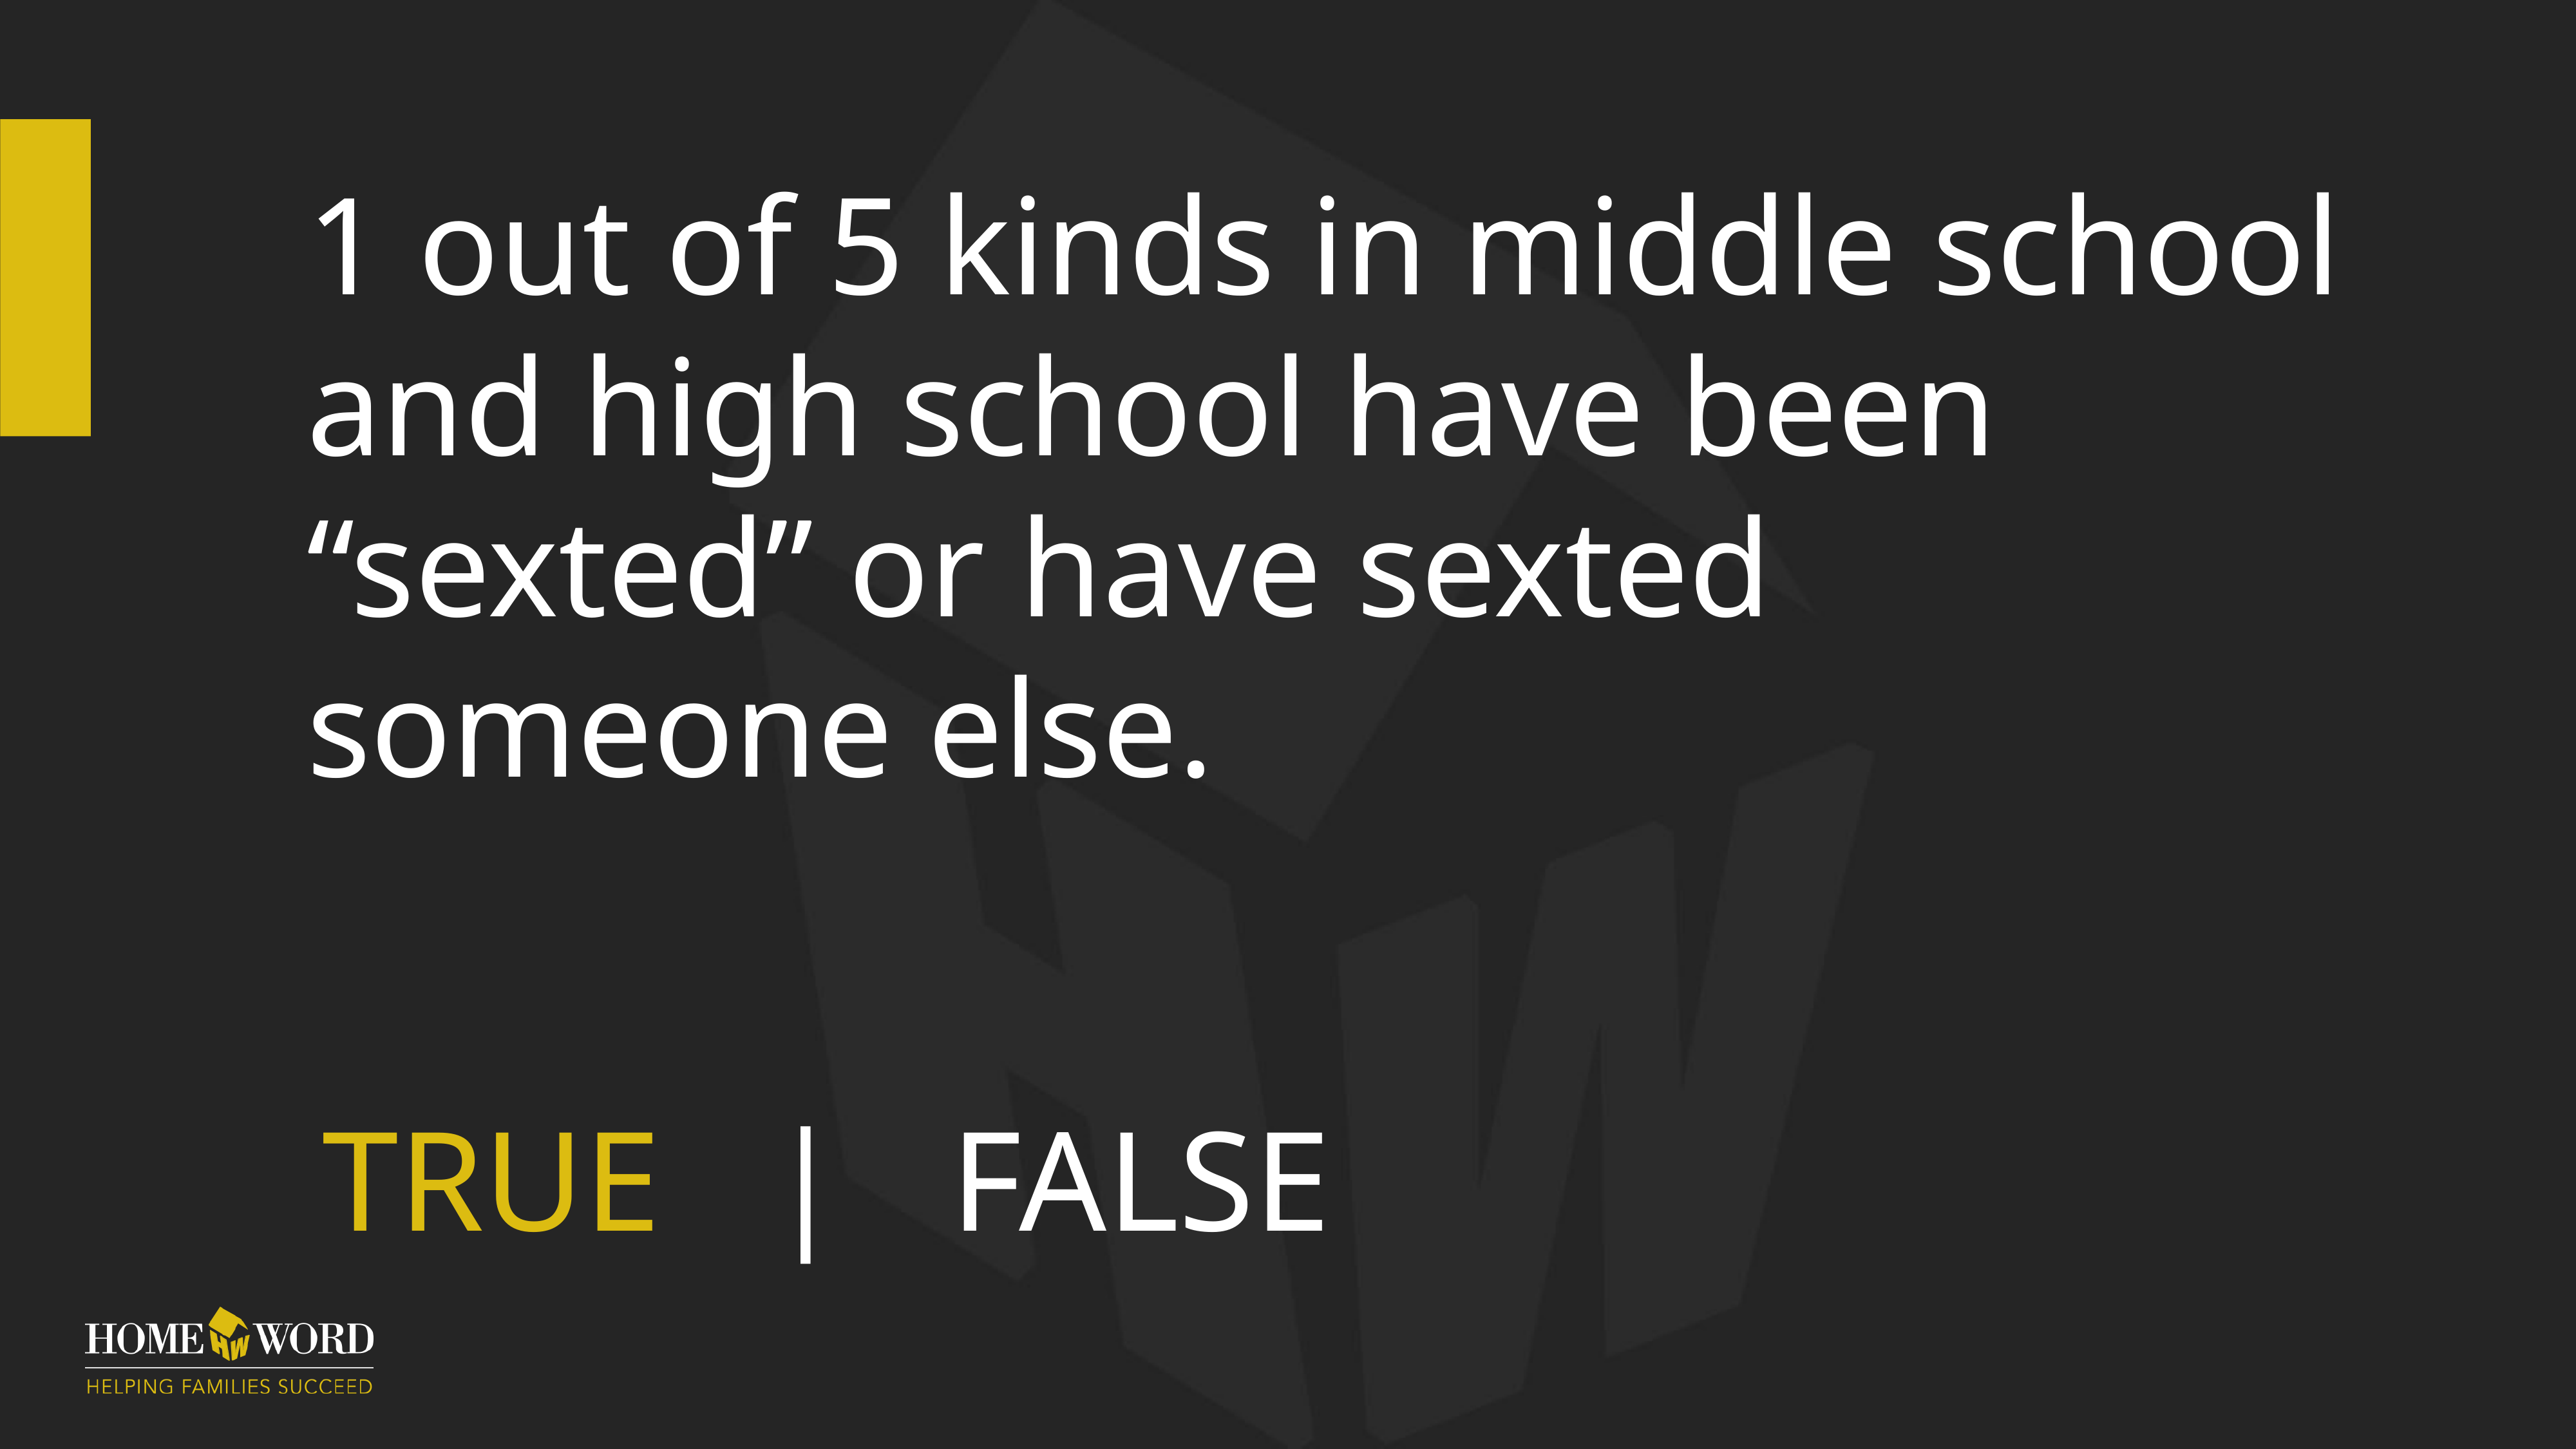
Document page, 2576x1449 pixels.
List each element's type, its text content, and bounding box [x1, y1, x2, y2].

text_box TRUE | FALSE [317, 1088, 2385, 1264]
picture [0, 0, 2576, 1449]
title 1 out of 5 kinds in middle school and high school have been “sexted” or have sexted someone else. [301, 154, 2369, 968]
